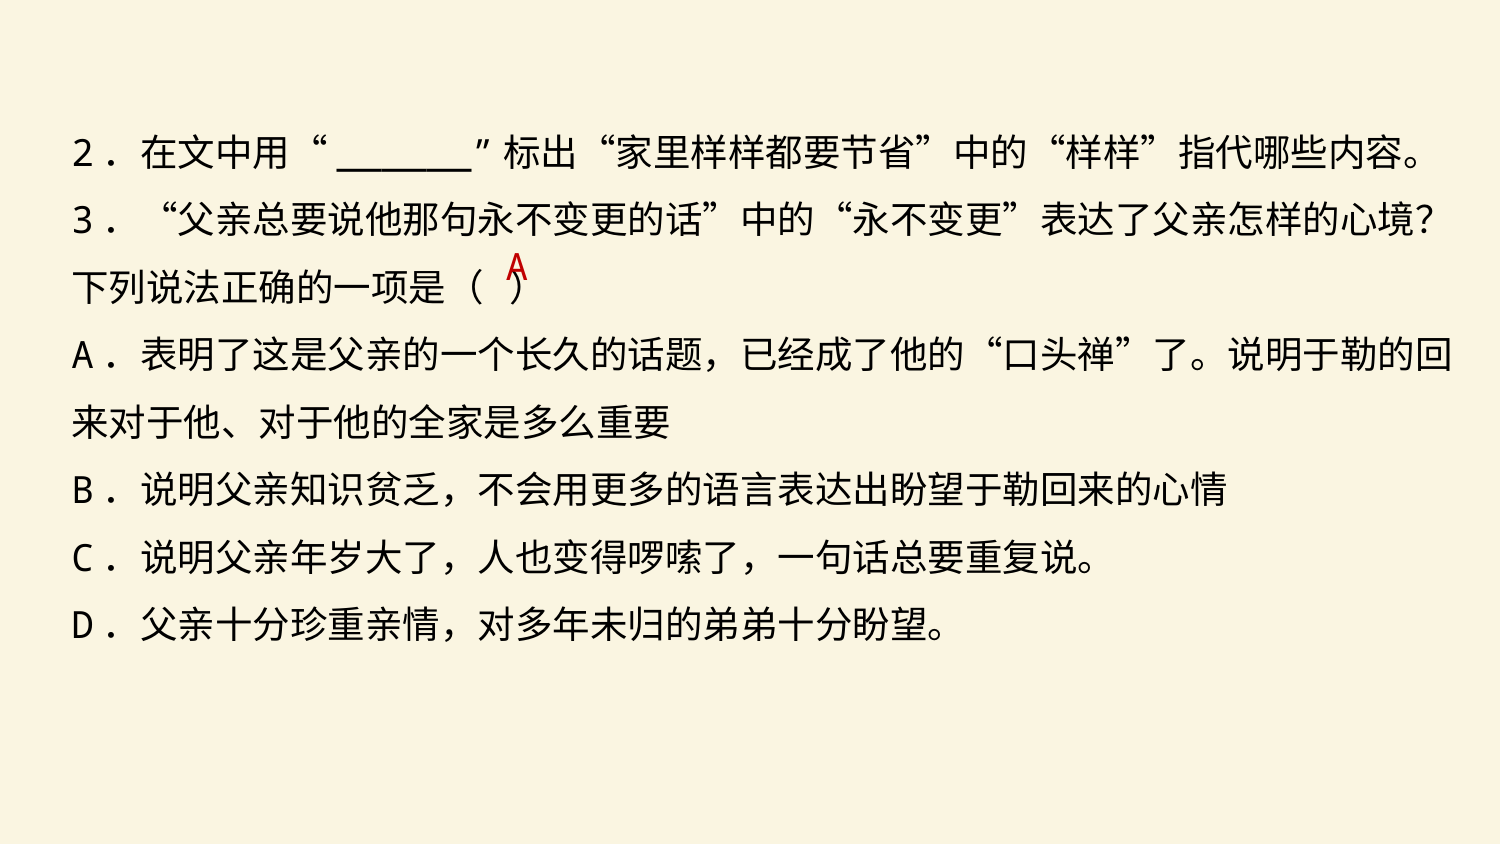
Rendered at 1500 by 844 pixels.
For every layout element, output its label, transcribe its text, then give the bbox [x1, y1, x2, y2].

text_box A [490, 235, 543, 296]
text_box 2．在文中用“______”标出“家里样样都要节省”中的“样样”指代哪些内容。 3．“父亲总要说他那句永不变更的话”中的“永不变更”表达了父亲怎样的心境？下列说法正确的一项是（ ） A．表明了这是父亲的一个长久的话题，已经成了他的“口头禅”了。说明于勒的回来对于他、对于他的全家是多么重要 B．说明父亲知识贫乏，不会用更多的语言表达出盼望于勒回来的心情 C．说明父亲年岁大了，人也变得啰嗦了，一句话总要重复说。 D．父亲十分珍重亲情，对多年未归的弟弟十分盼望。 [56, 98, 1472, 654]
